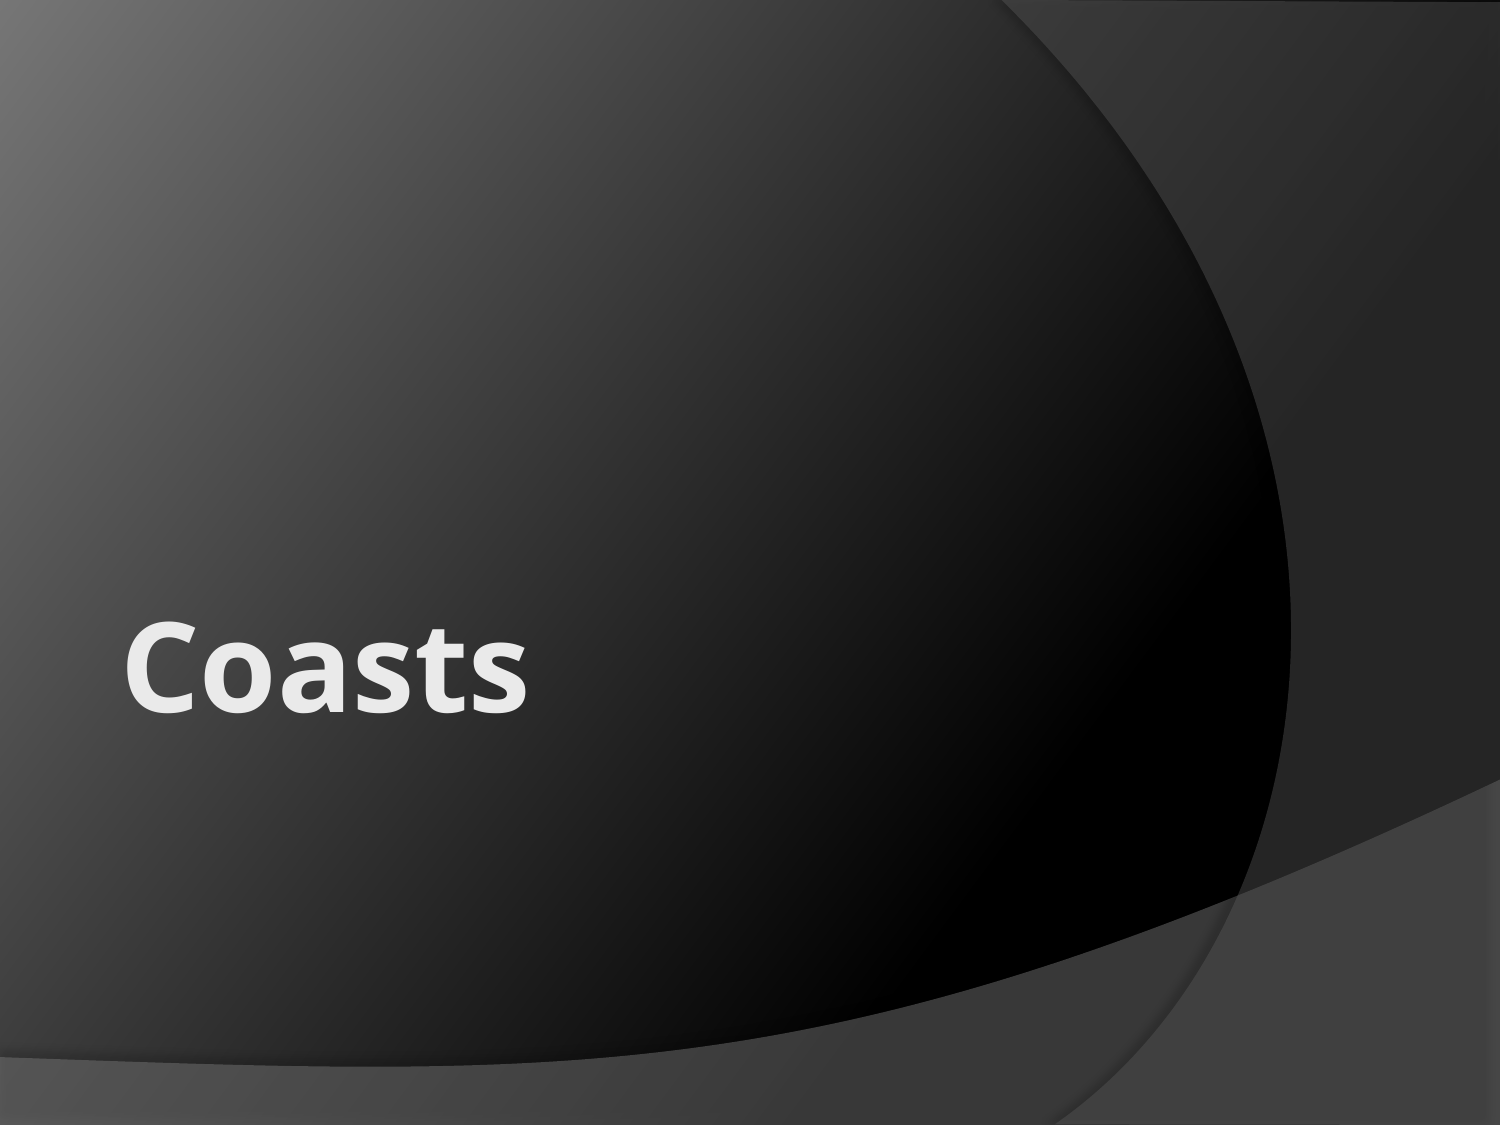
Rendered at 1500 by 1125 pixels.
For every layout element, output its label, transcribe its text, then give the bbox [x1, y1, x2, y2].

title Coasts [112, 587, 1200, 888]
